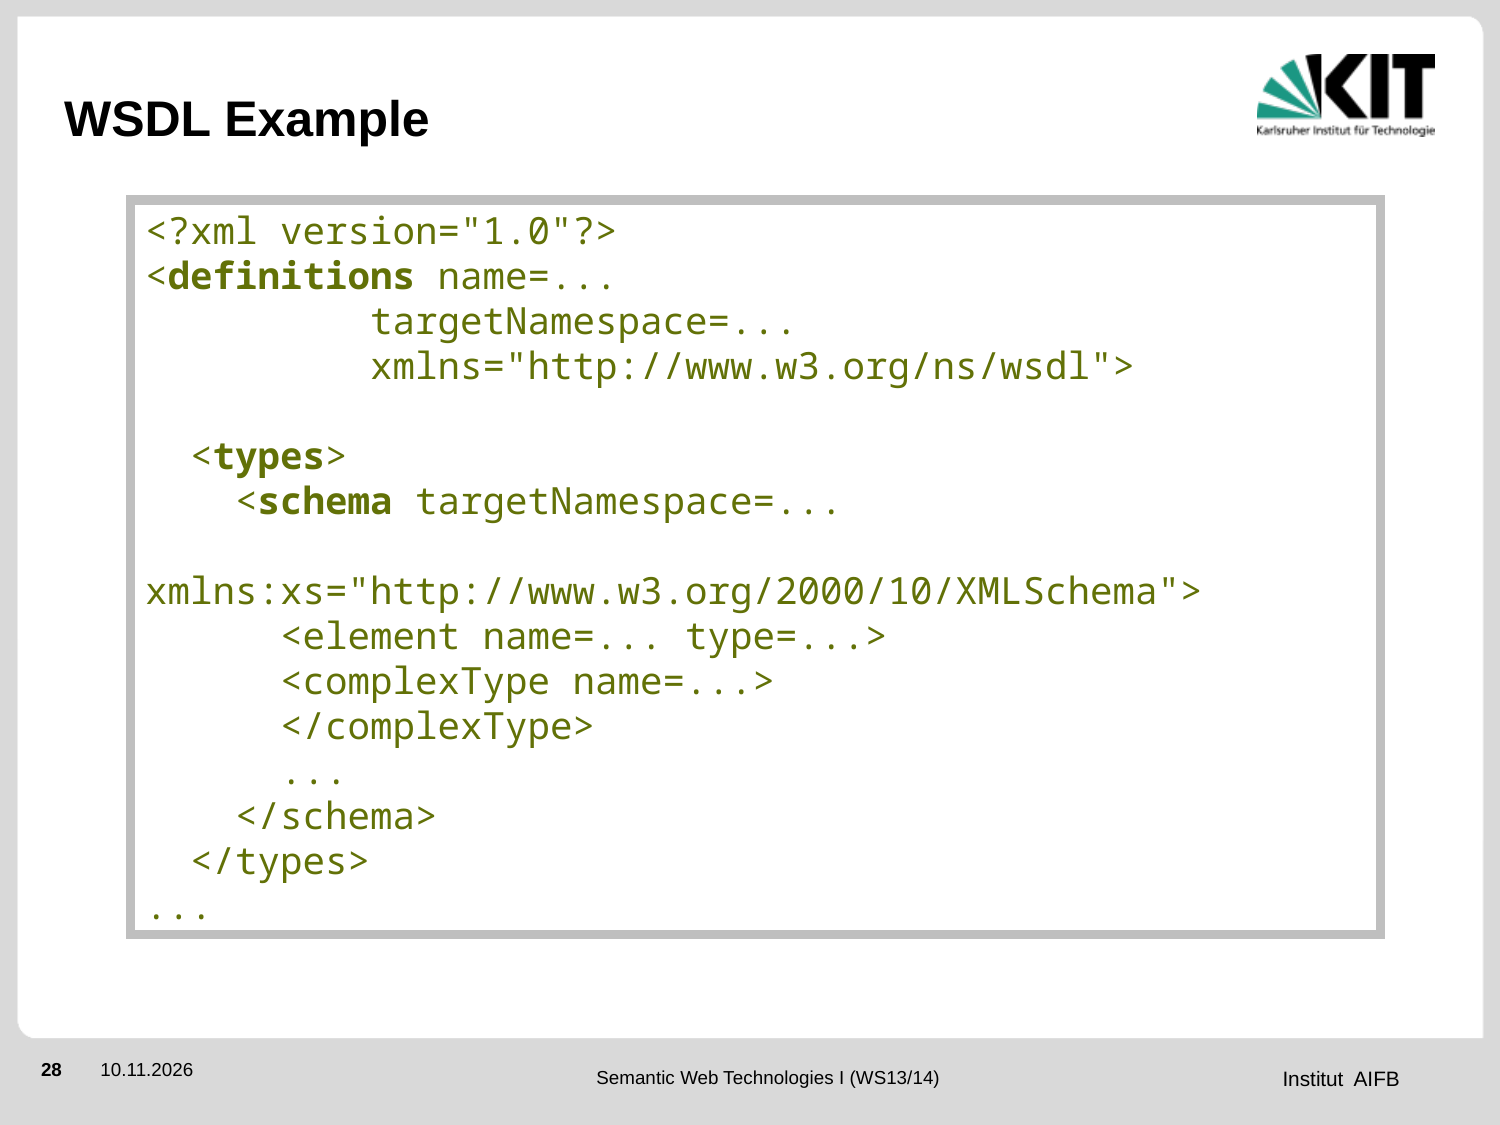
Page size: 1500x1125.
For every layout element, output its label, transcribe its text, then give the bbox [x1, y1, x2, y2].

text_box <?xml version="1.0"?> <definitions name=... targetNamespace=... xmlns="http://www.w3.org/ns/wsdl"> <types> <schema targetNamespace=... xmlns:xs="http://www.w3.org/2000/10/XMLSchema"> <element name=... type=...> <complexType name=...> </complexType> ... </schema> </types> ... [130, 199, 1381, 935]
title WSDL Example [64, 54, 1198, 147]
picture [0, 0, 1500, 1125]
